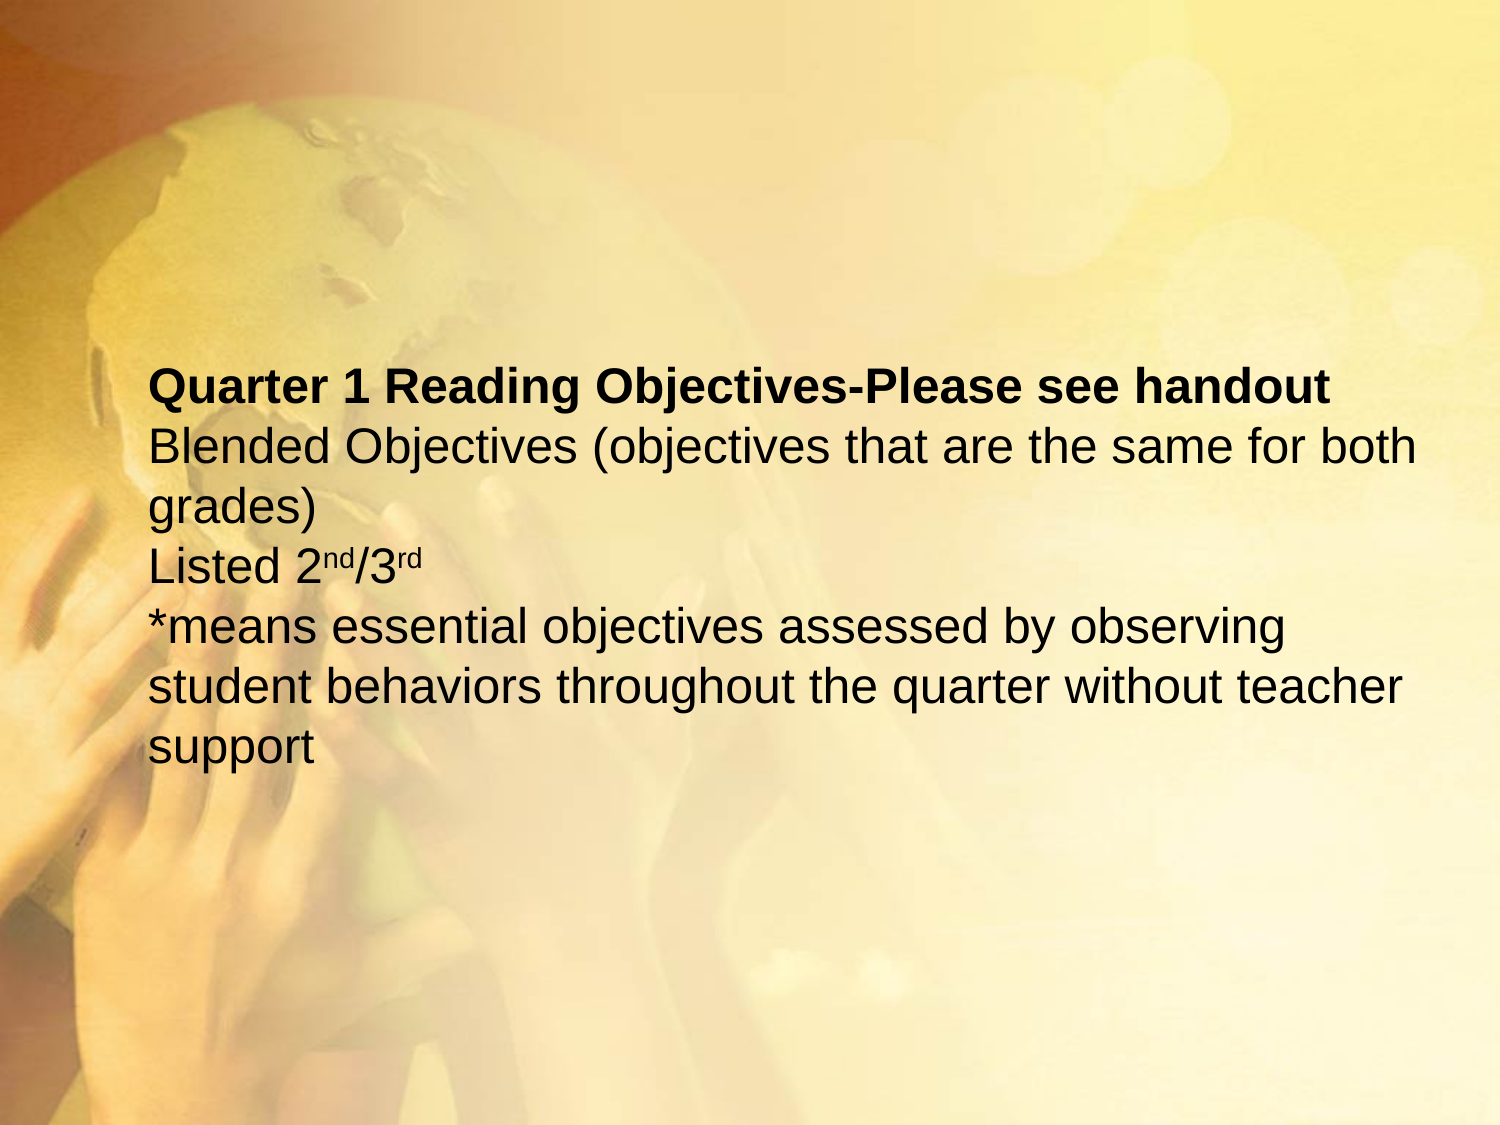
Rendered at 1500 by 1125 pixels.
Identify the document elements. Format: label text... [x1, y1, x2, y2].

picture [0, 0, 1500, 1125]
title Quarter 1 Reading Objectives-Please see handout Blended Objectives (objectives that are the same for both grades) Listed 2nd/3rd *means essential objectives assessed by observing student behaviors throughout the quarter without teacher support [132, 112, 1466, 1075]
